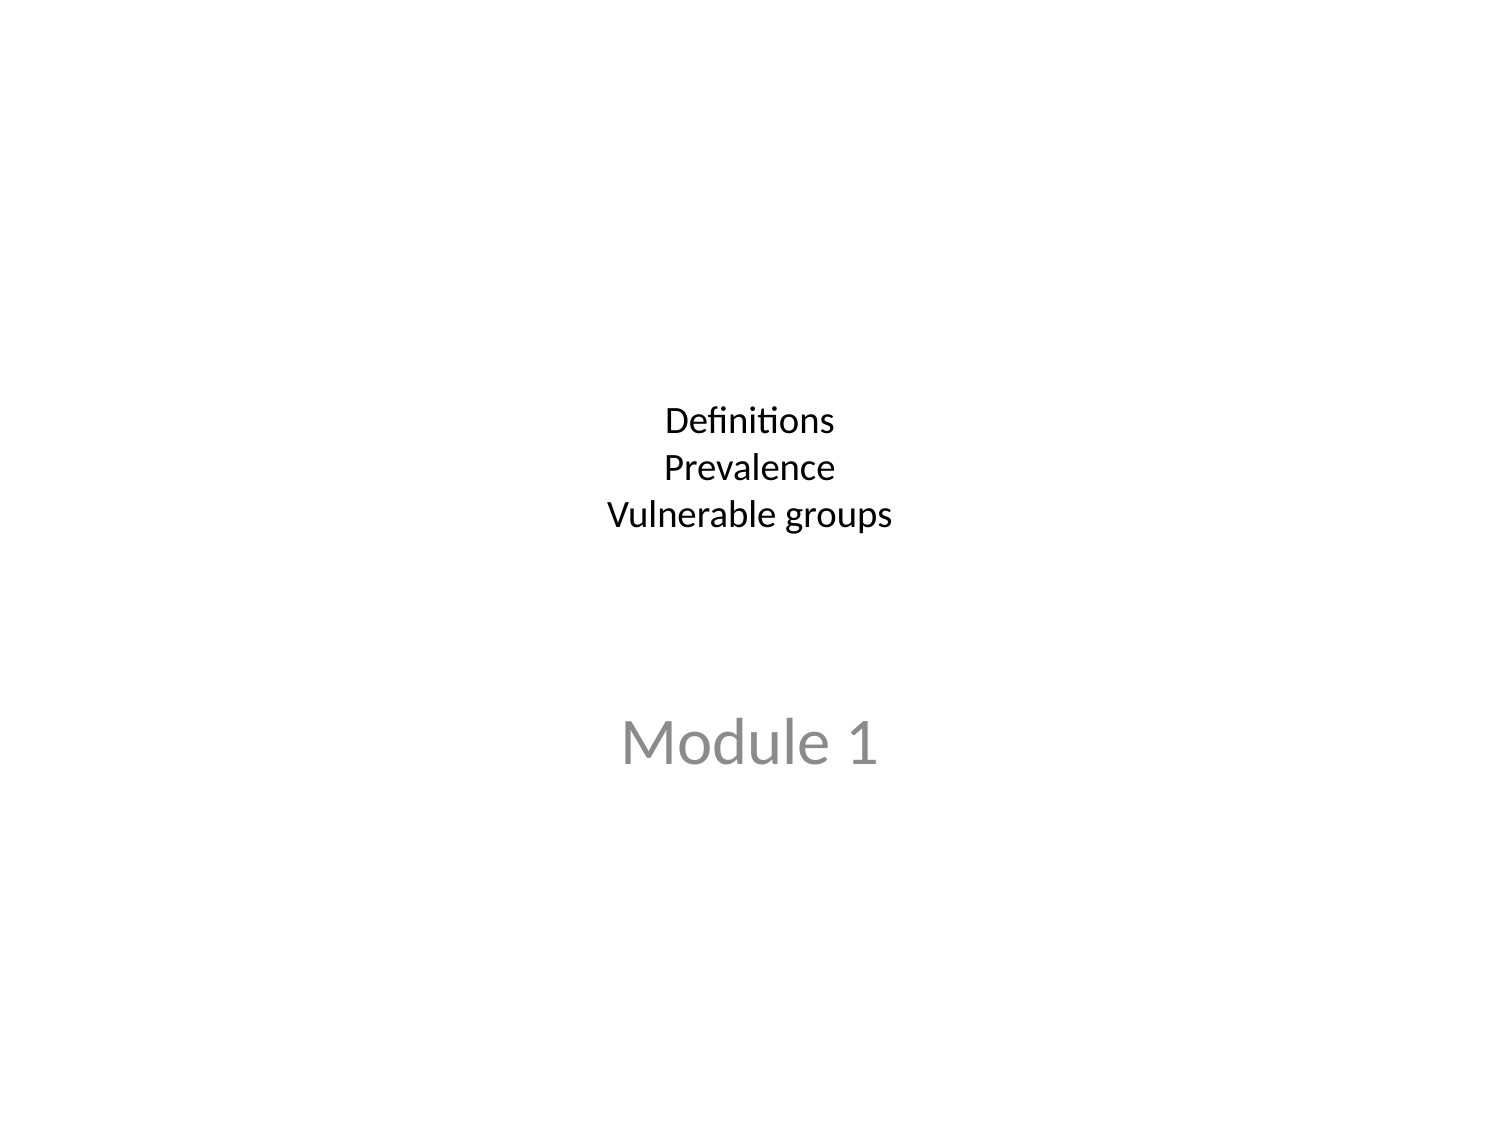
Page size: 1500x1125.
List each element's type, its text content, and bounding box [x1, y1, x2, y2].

subtitle Module 1 [225, 690, 1275, 978]
title Definitions Prevalence Vulnerable groups [112, 344, 1388, 586]
